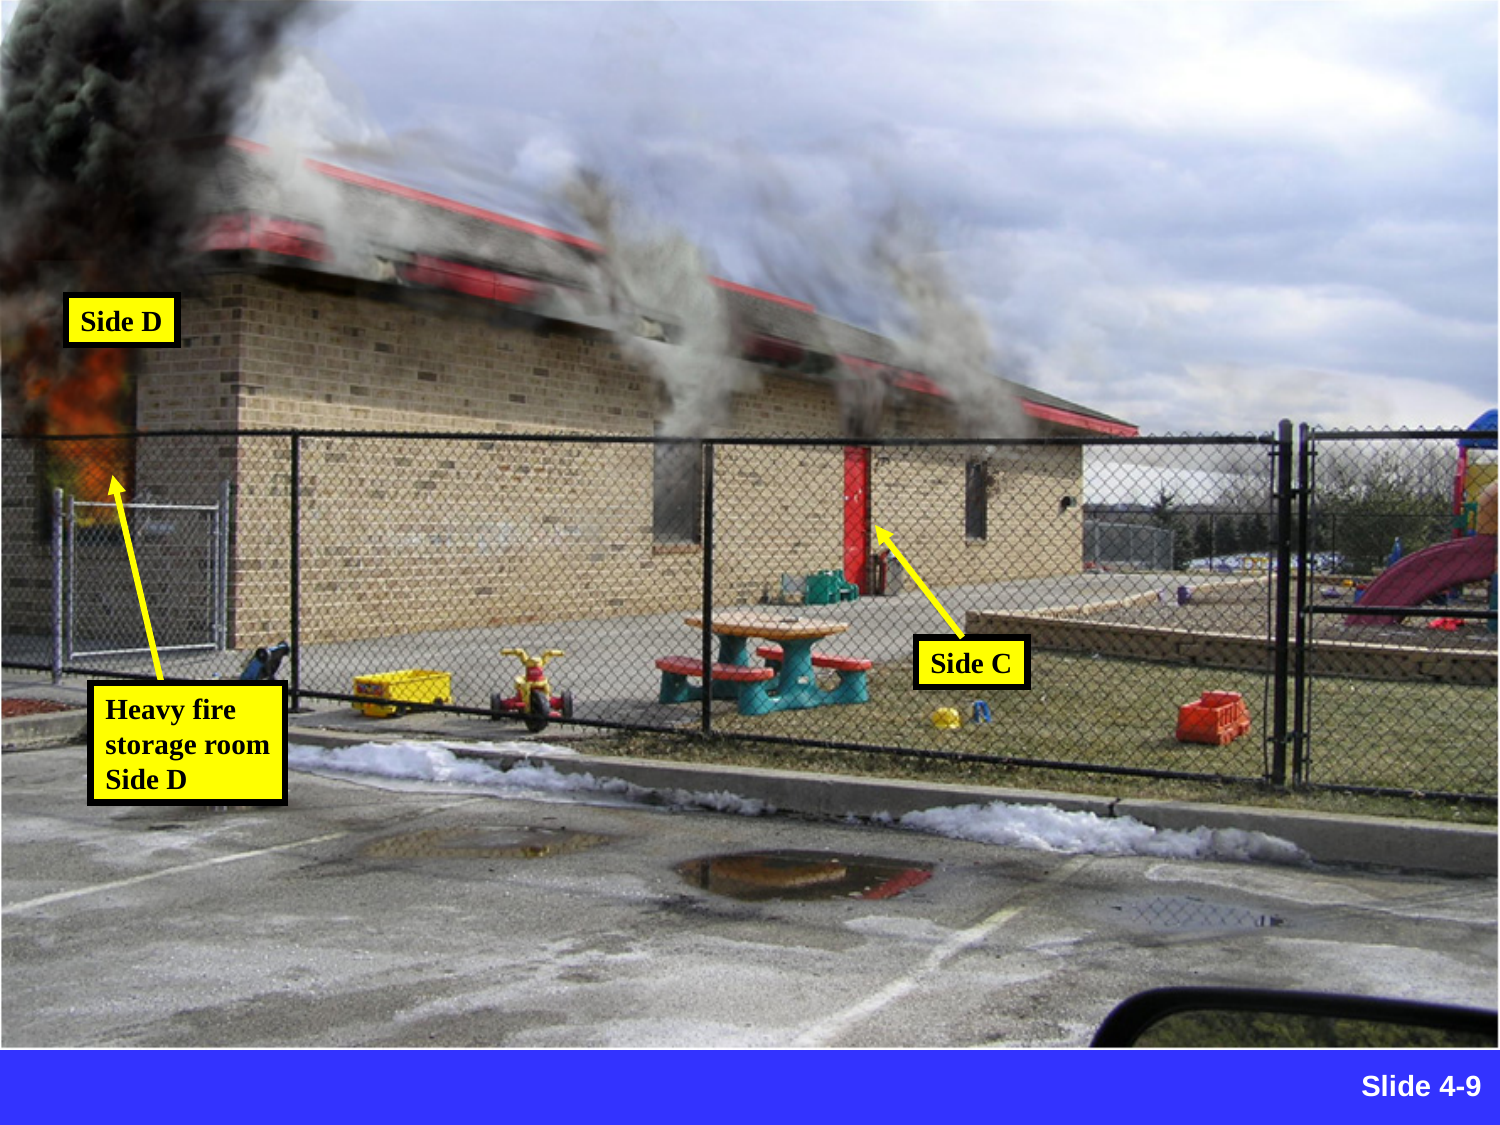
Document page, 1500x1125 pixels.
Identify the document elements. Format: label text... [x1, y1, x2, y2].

slide_number Slide 4-109 [1146, 1059, 1497, 1125]
picture [0, 0, 1500, 1051]
